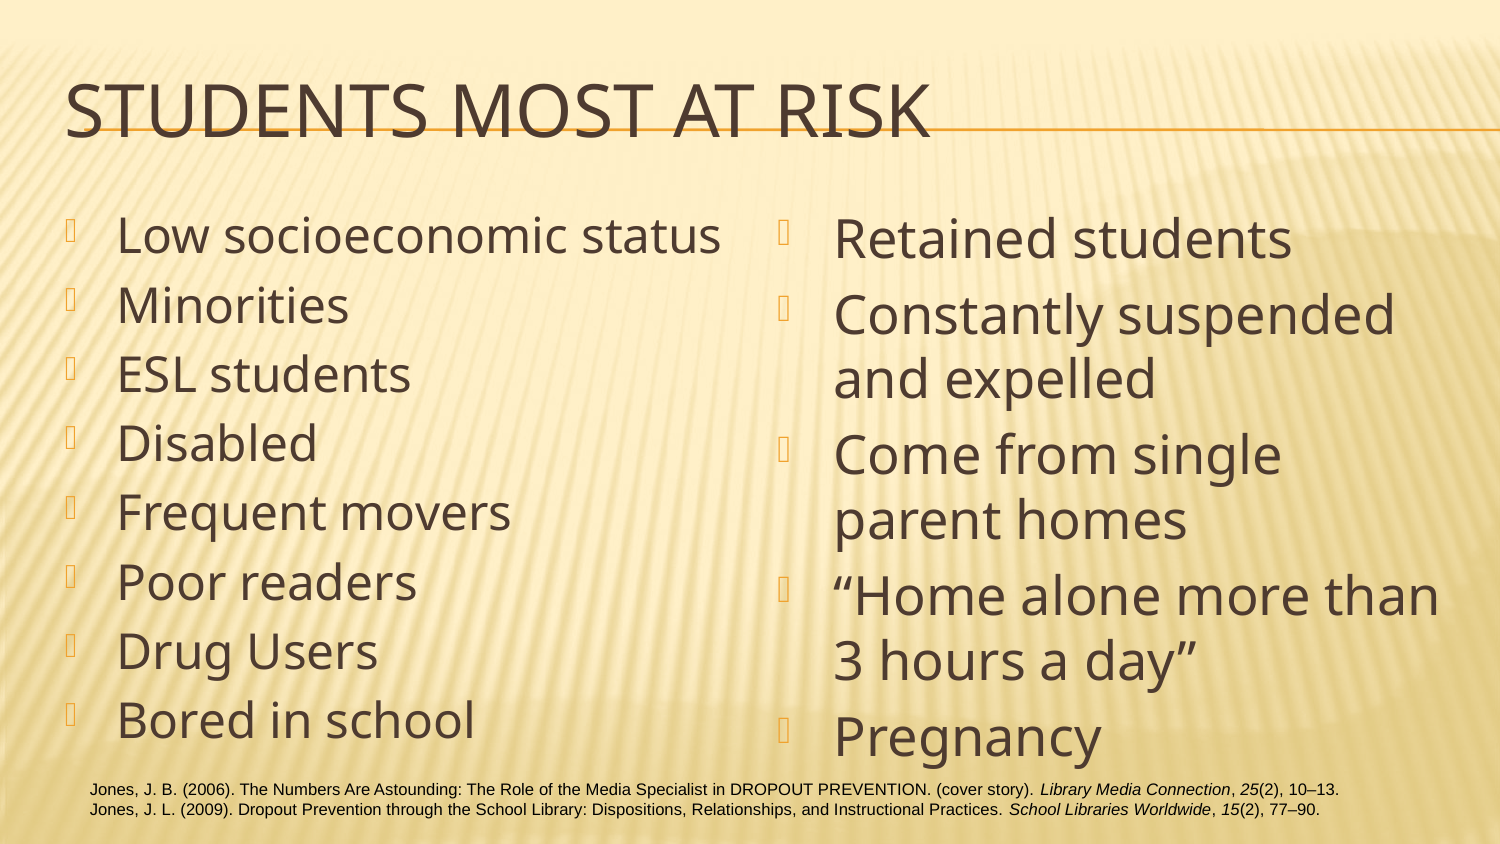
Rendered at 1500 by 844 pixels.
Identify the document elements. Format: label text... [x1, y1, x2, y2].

title Students most at risk [49, 56, 1475, 160]
list Retained students Constantly suspended and expelled Come from single parent homes “Home alone more than 3 hours a day” Pregnancy [762, 196, 1475, 779]
text_box Jones, J. B. (2006). The Numbers Are Astounding: The Role of the Media Specialist in DROPOUT PREVENTION. (cover story). Library Media Connection, 25(2), 10–13. Jones, J. L. (2009). Dropout Prevention through the School Library: Dispositions, Relationships, and Instructional Practices. School Libraries Worldwide, 15(2), 77–90. [75, 771, 1463, 827]
list Low socioeconomic status Minorities ESL students Disabled Frequent movers Poor readers Drug Users Bored in school [50, 196, 738, 779]
